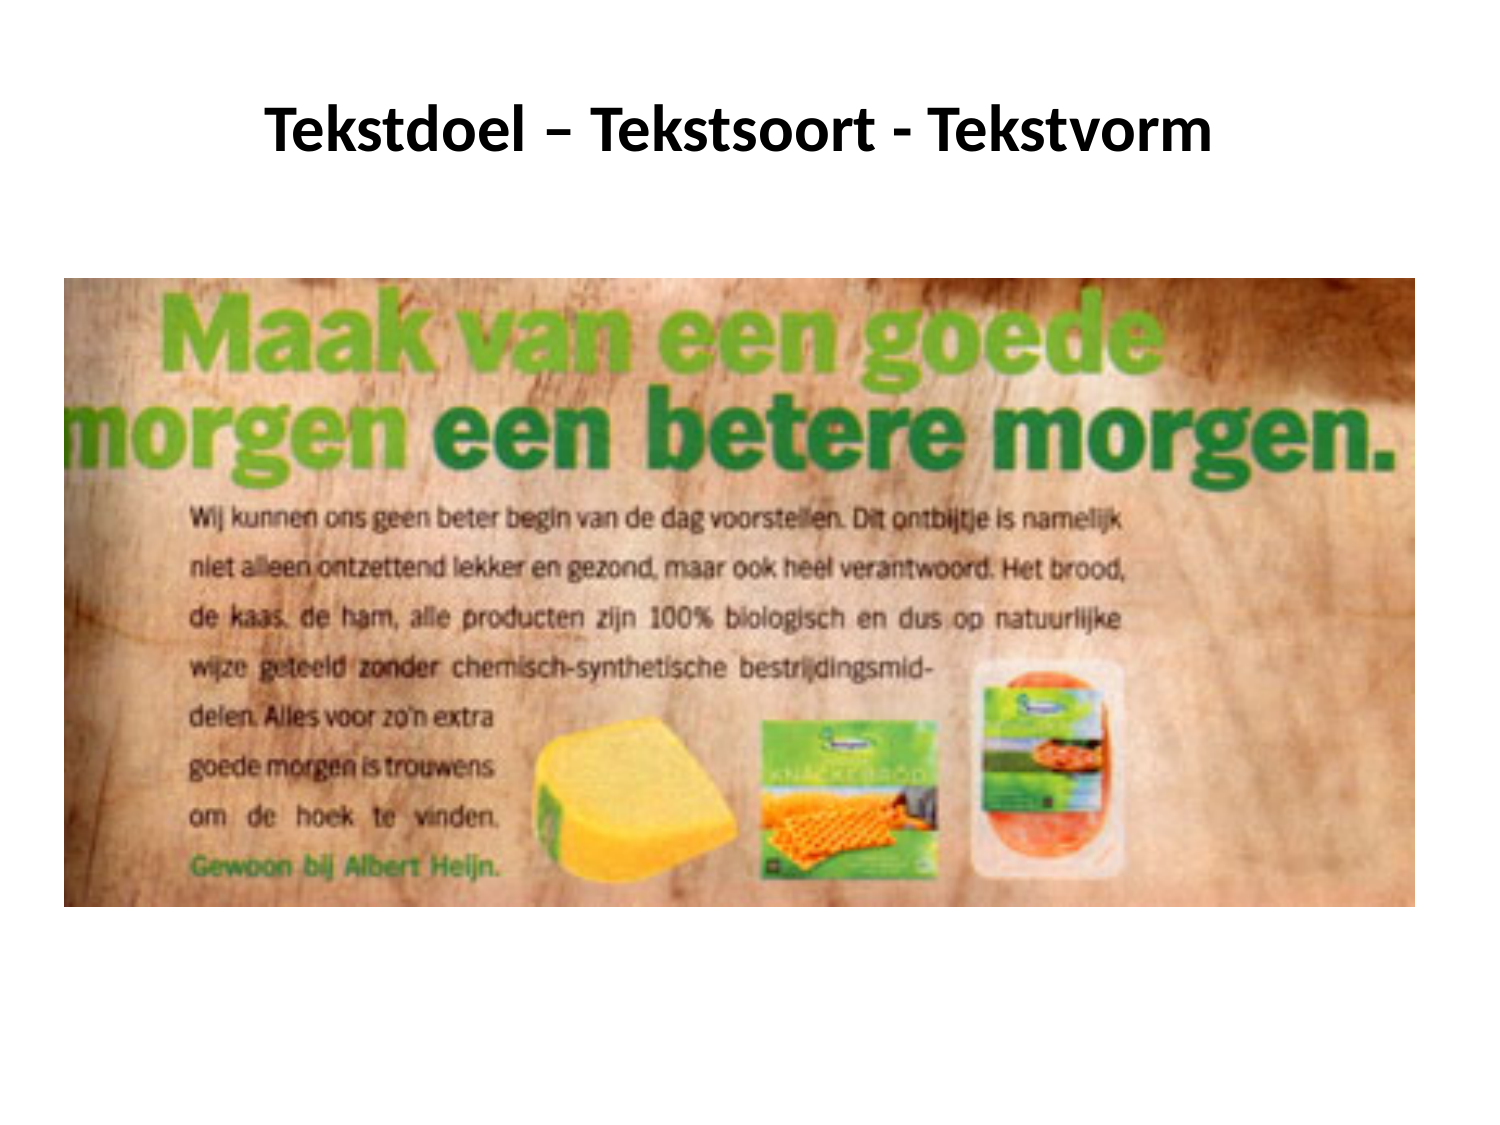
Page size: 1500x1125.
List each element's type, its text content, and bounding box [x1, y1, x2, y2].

picture [64, 278, 1415, 907]
title Tekstdoel – Tekstsoort - Tekstvorm [64, 30, 1415, 219]
